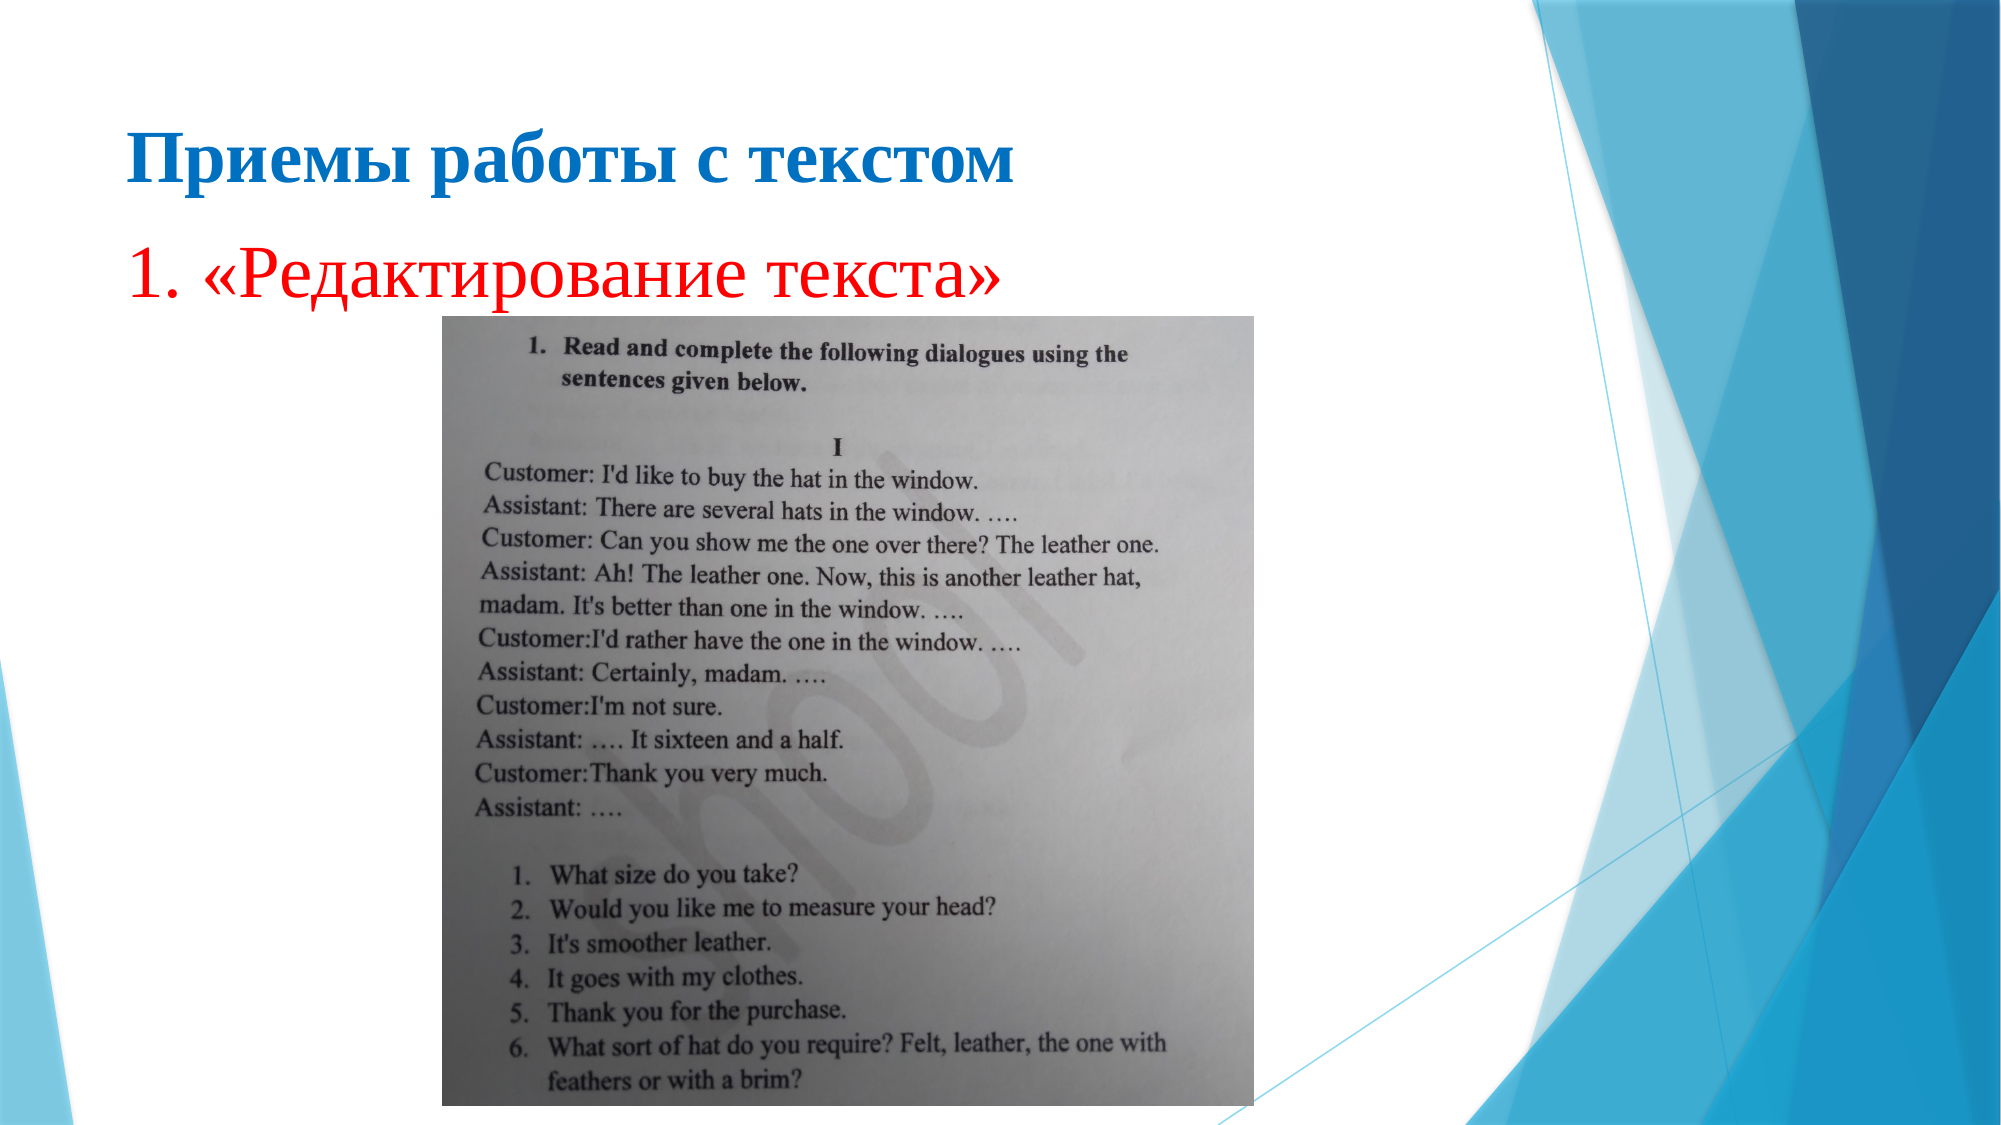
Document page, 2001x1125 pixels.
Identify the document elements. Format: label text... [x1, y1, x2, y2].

list 1. «Редактирование текста» [111, 214, 1522, 1082]
picture [441, 316, 1255, 1107]
title Приемы работы с текстом [111, 99, 1522, 214]
